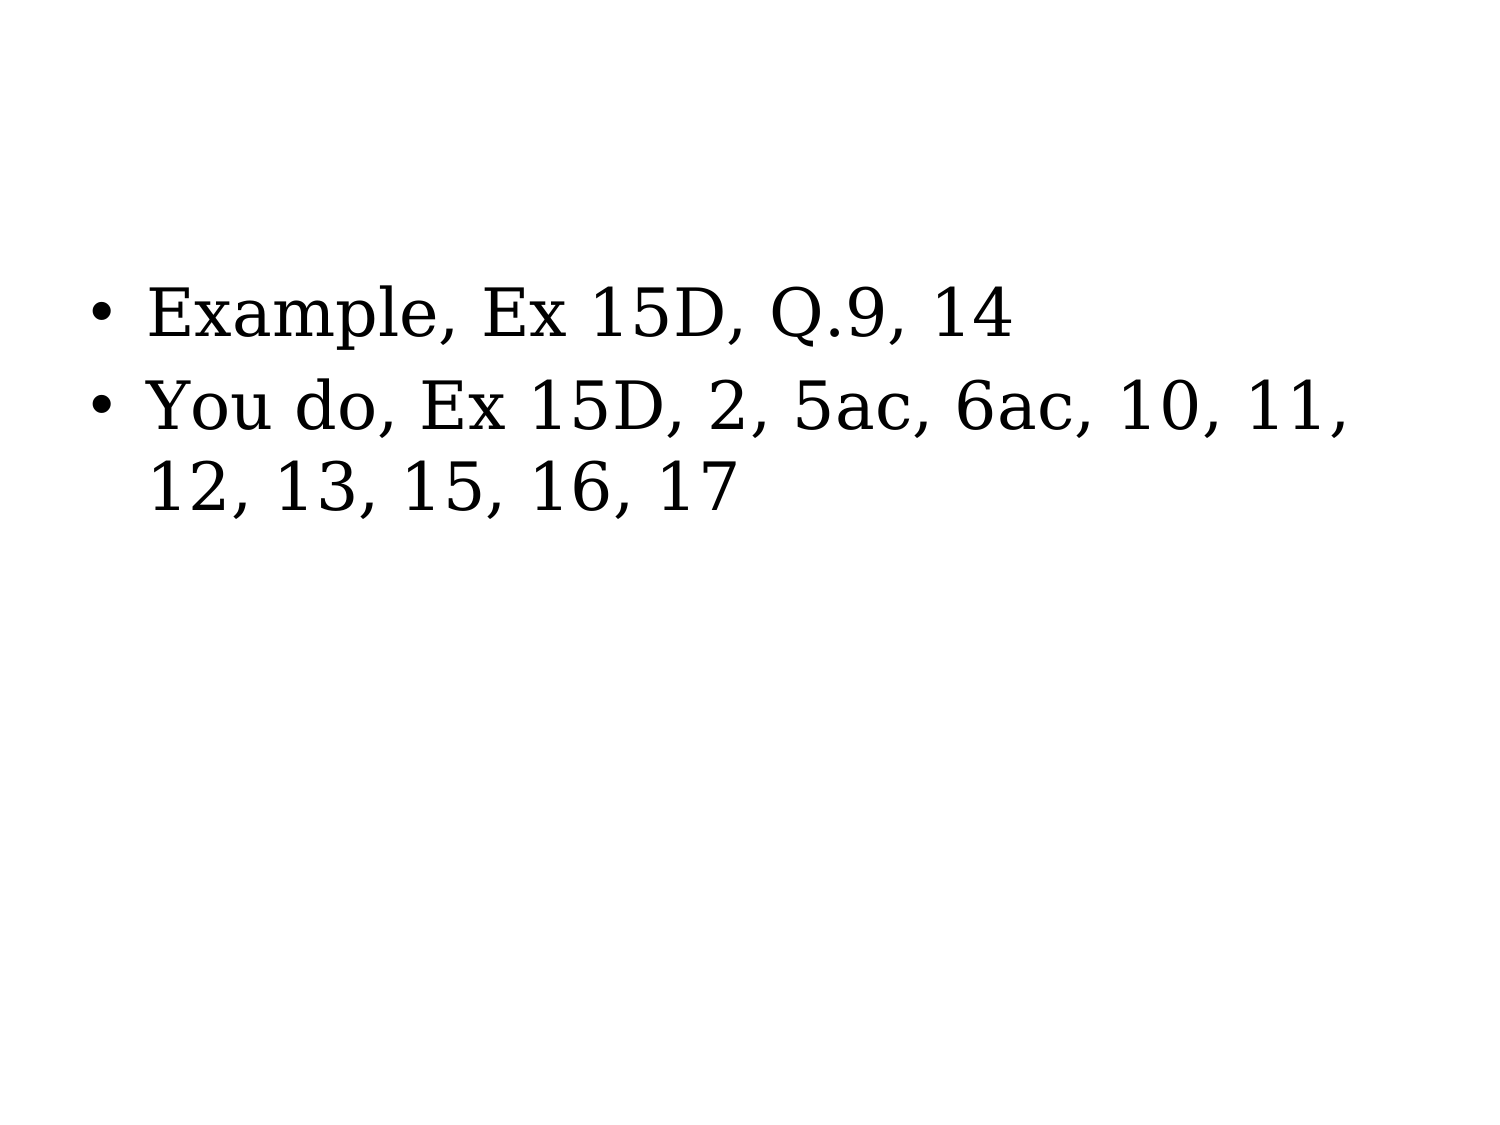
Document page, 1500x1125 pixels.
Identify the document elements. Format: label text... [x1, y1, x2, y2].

list Example, Ex 15D, Q.9, 14 You do, Ex 15D, 2, 5ac, 6ac, 10, 11, 12, 13, 15, 16, 17 [75, 262, 1425, 1005]
